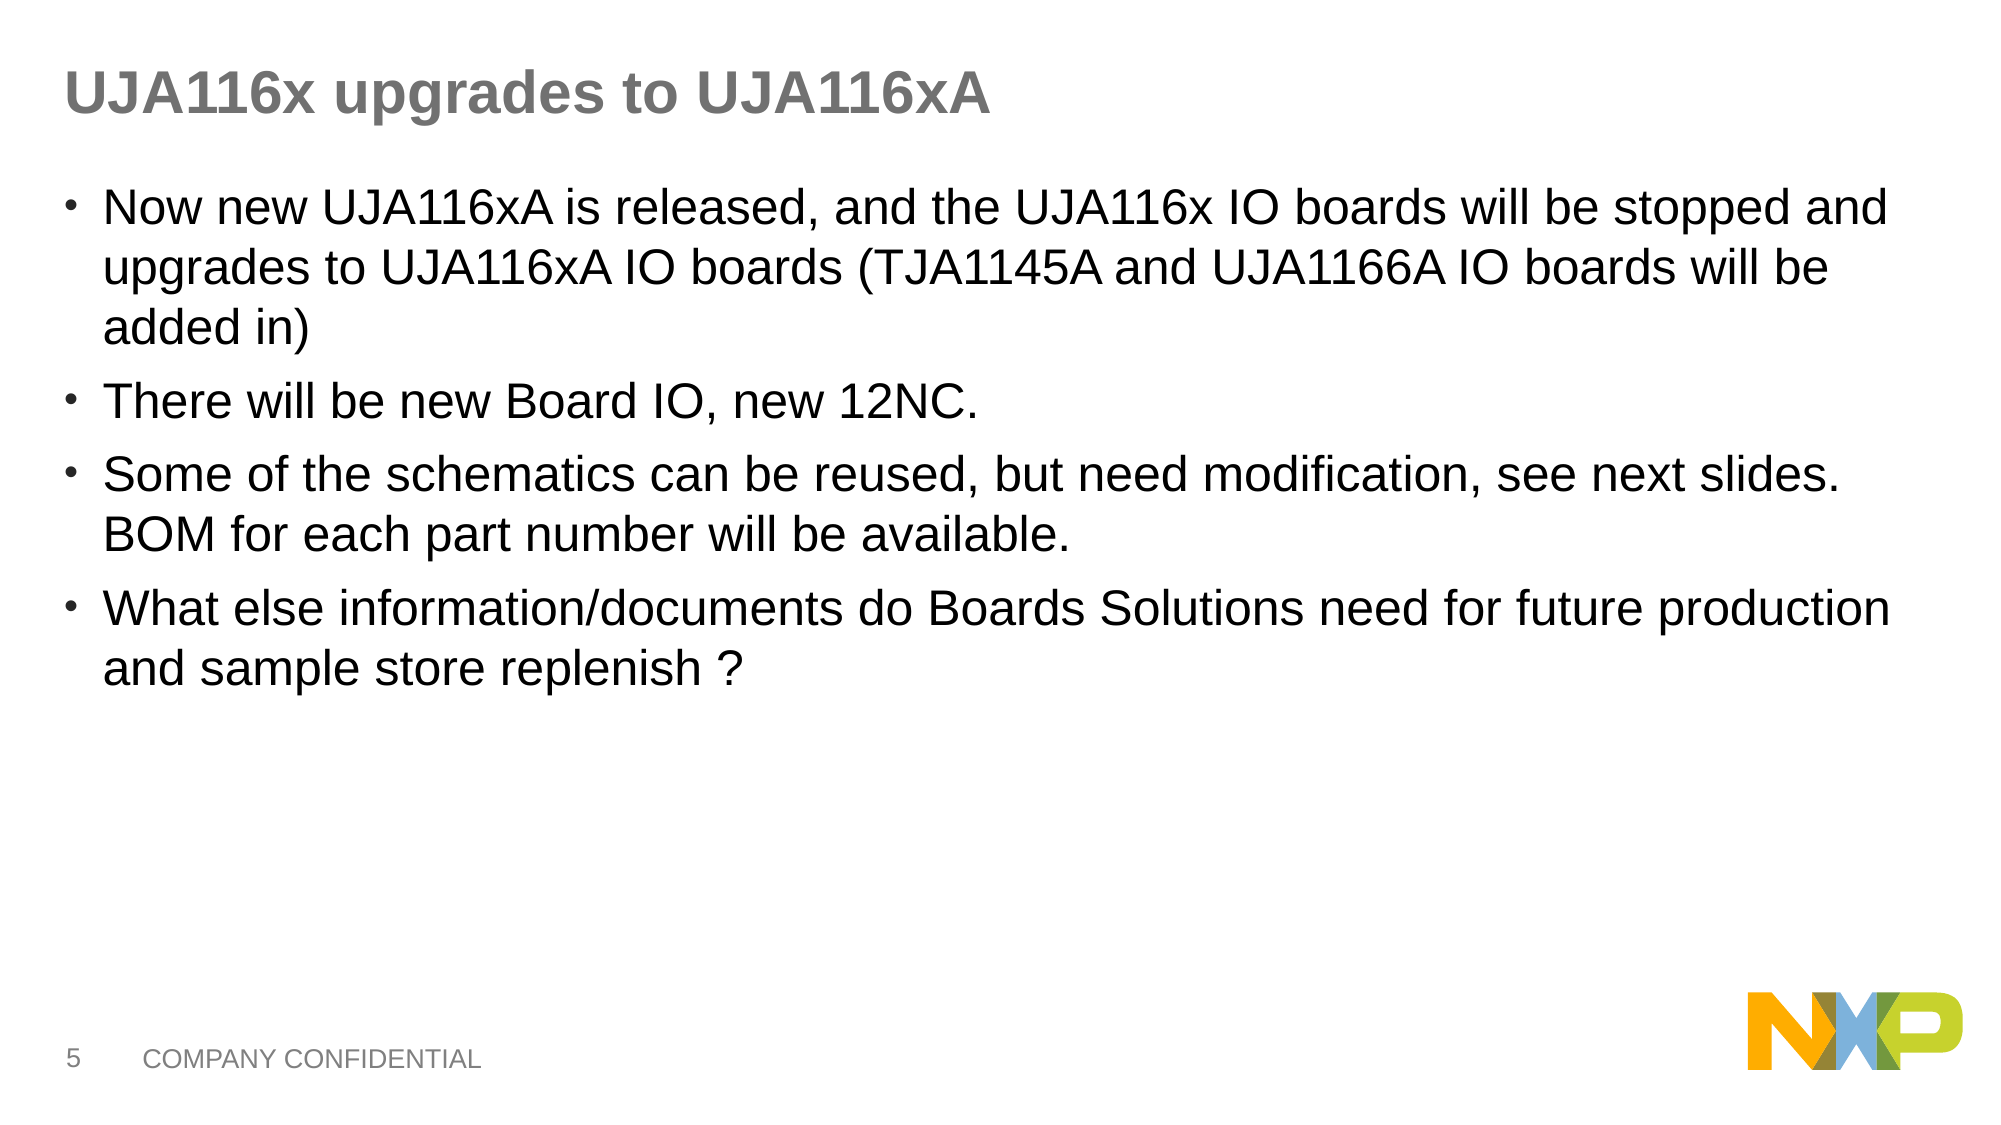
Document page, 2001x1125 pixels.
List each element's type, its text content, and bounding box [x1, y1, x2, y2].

title UJA116x upgrades to UJA116xA [48, 45, 1963, 154]
list Now new UJA116xA is released, and the UJA116x IO boards will be stopped and upgrades to UJA116xA IO boards (TJA1145A and UJA1166A IO boards will be added in) There will be new Board IO, new 12NC. Some of the schematics can be reused, but need modification, see next slides. BOM for each part number will be available. What else information/documents do Boards Solutions need for future production and sample store replenish ? [49, 167, 1963, 933]
